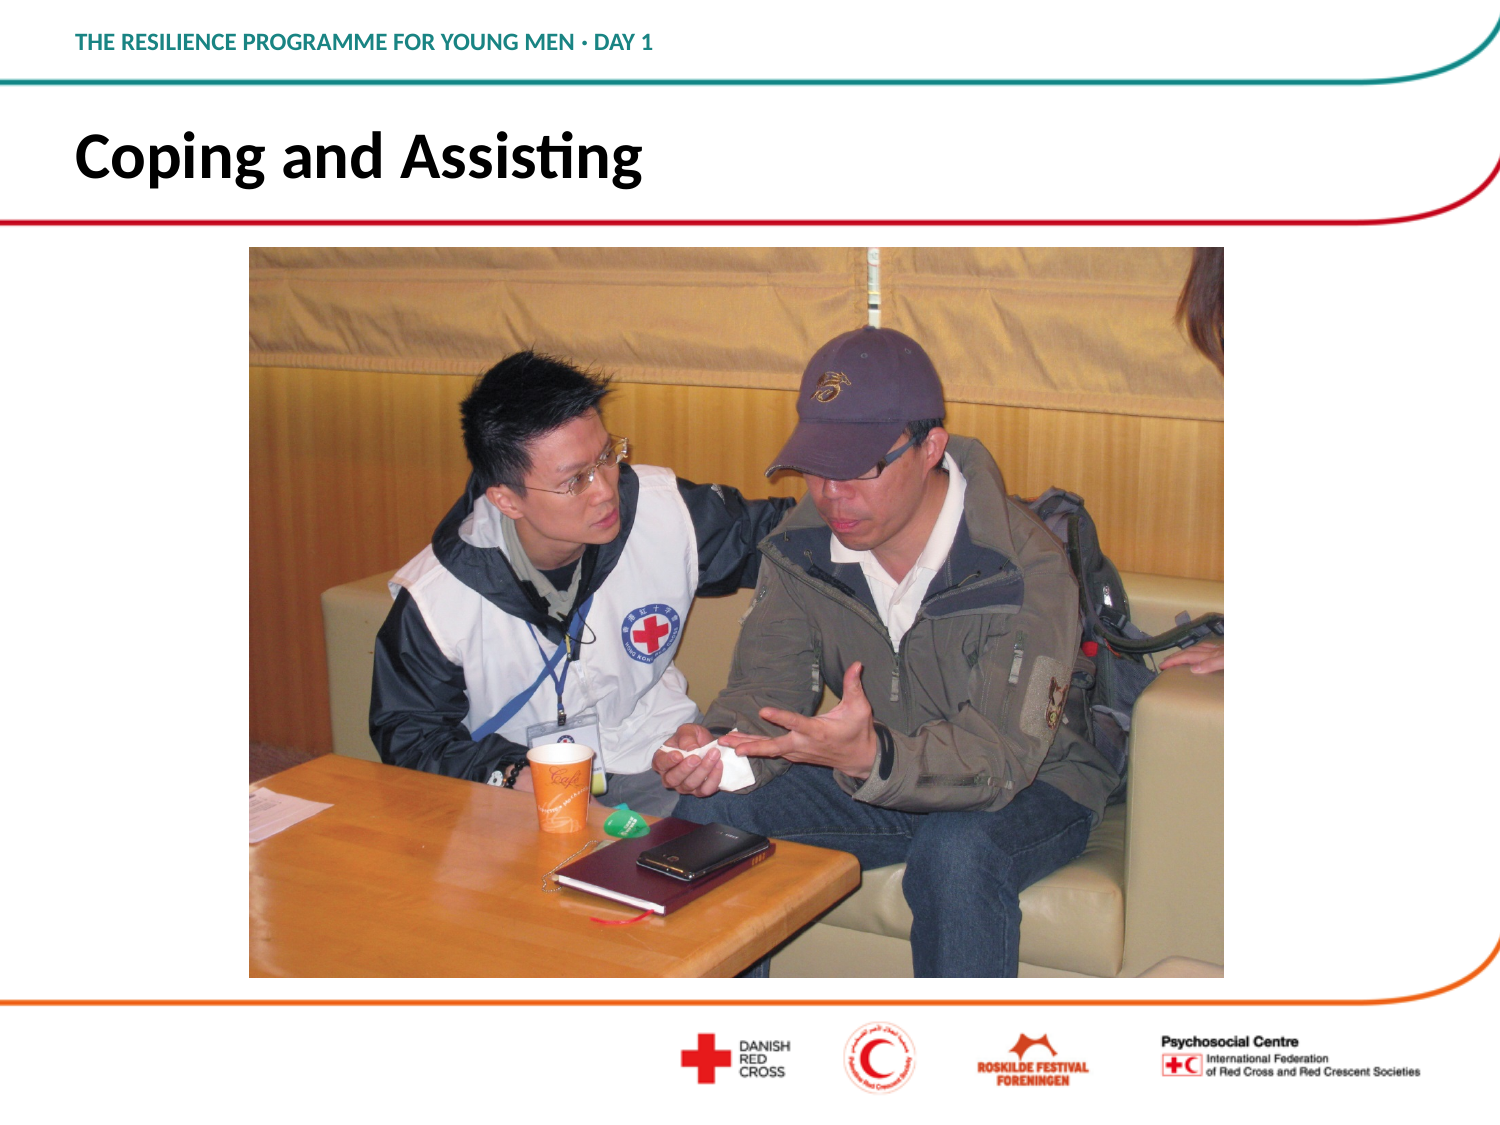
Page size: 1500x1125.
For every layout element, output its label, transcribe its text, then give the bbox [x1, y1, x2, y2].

title Coping and Assisting [75, 81, 1425, 224]
picture [0, 0, 1500, 1125]
